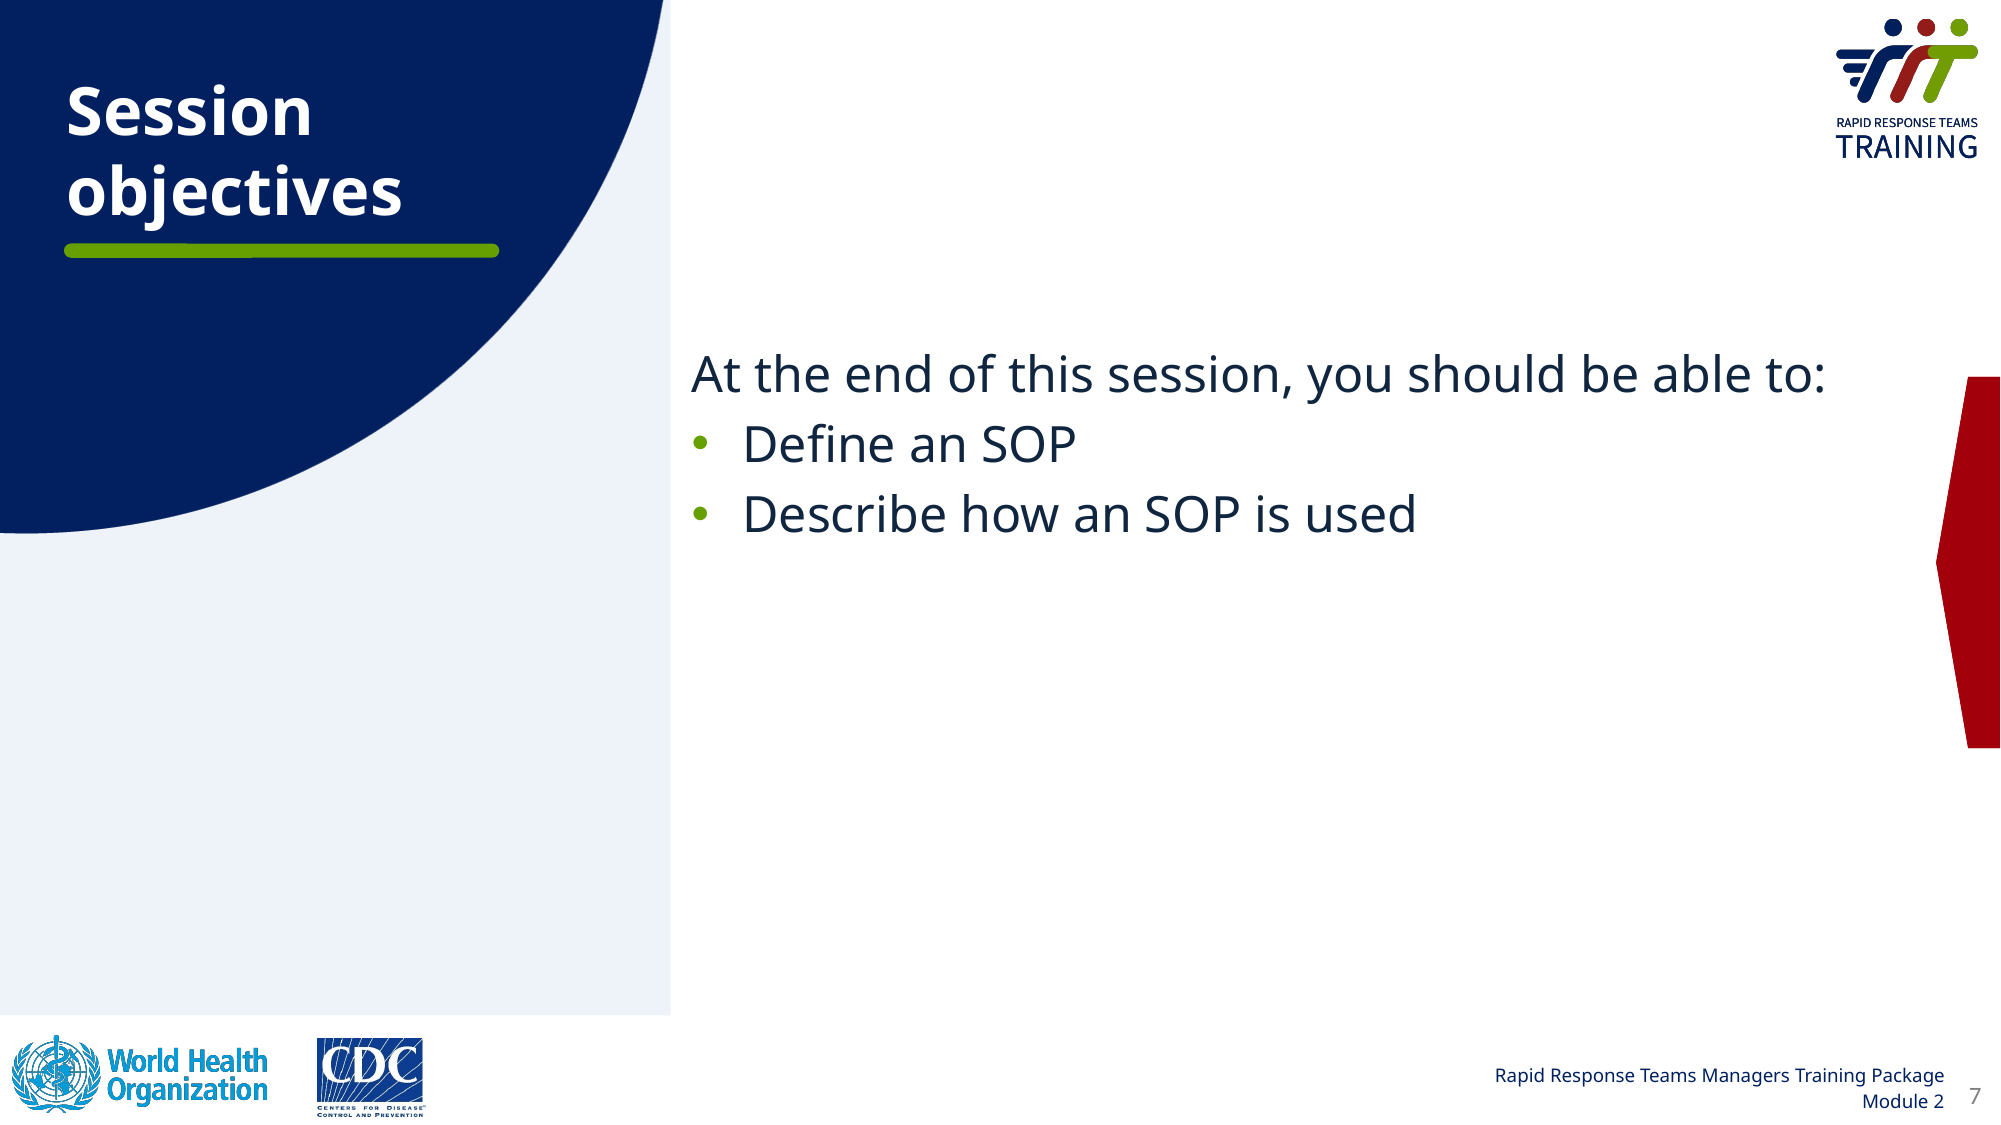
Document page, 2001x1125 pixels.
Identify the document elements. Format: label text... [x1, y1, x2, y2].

picture [1835, 19, 1978, 167]
text_box [1936, 376, 2000, 749]
picture [12, 1035, 54, 1068]
picture [71, 1053, 90, 1091]
picture [24, 1054, 36, 1087]
picture [40, 1062, 47, 1070]
picture [59, 1035, 267, 1113]
text_box Session objectives [59, 61, 531, 237]
picture [317, 1038, 426, 1117]
picture [46, 1056, 54, 1062]
picture [12, 1083, 48, 1113]
picture [50, 1108, 62, 1113]
text_box At the end of this session, you should be able to: Define an SOP Describe how an SOP is used [684, 334, 1861, 621]
slide_number 7 [1953, 1071, 2000, 1125]
picture [0, 0, 670, 538]
picture [34, 1054, 43, 1078]
picture [22, 1062, 26, 1077]
picture [36, 1088, 78, 1105]
picture [30, 1083, 37, 1091]
